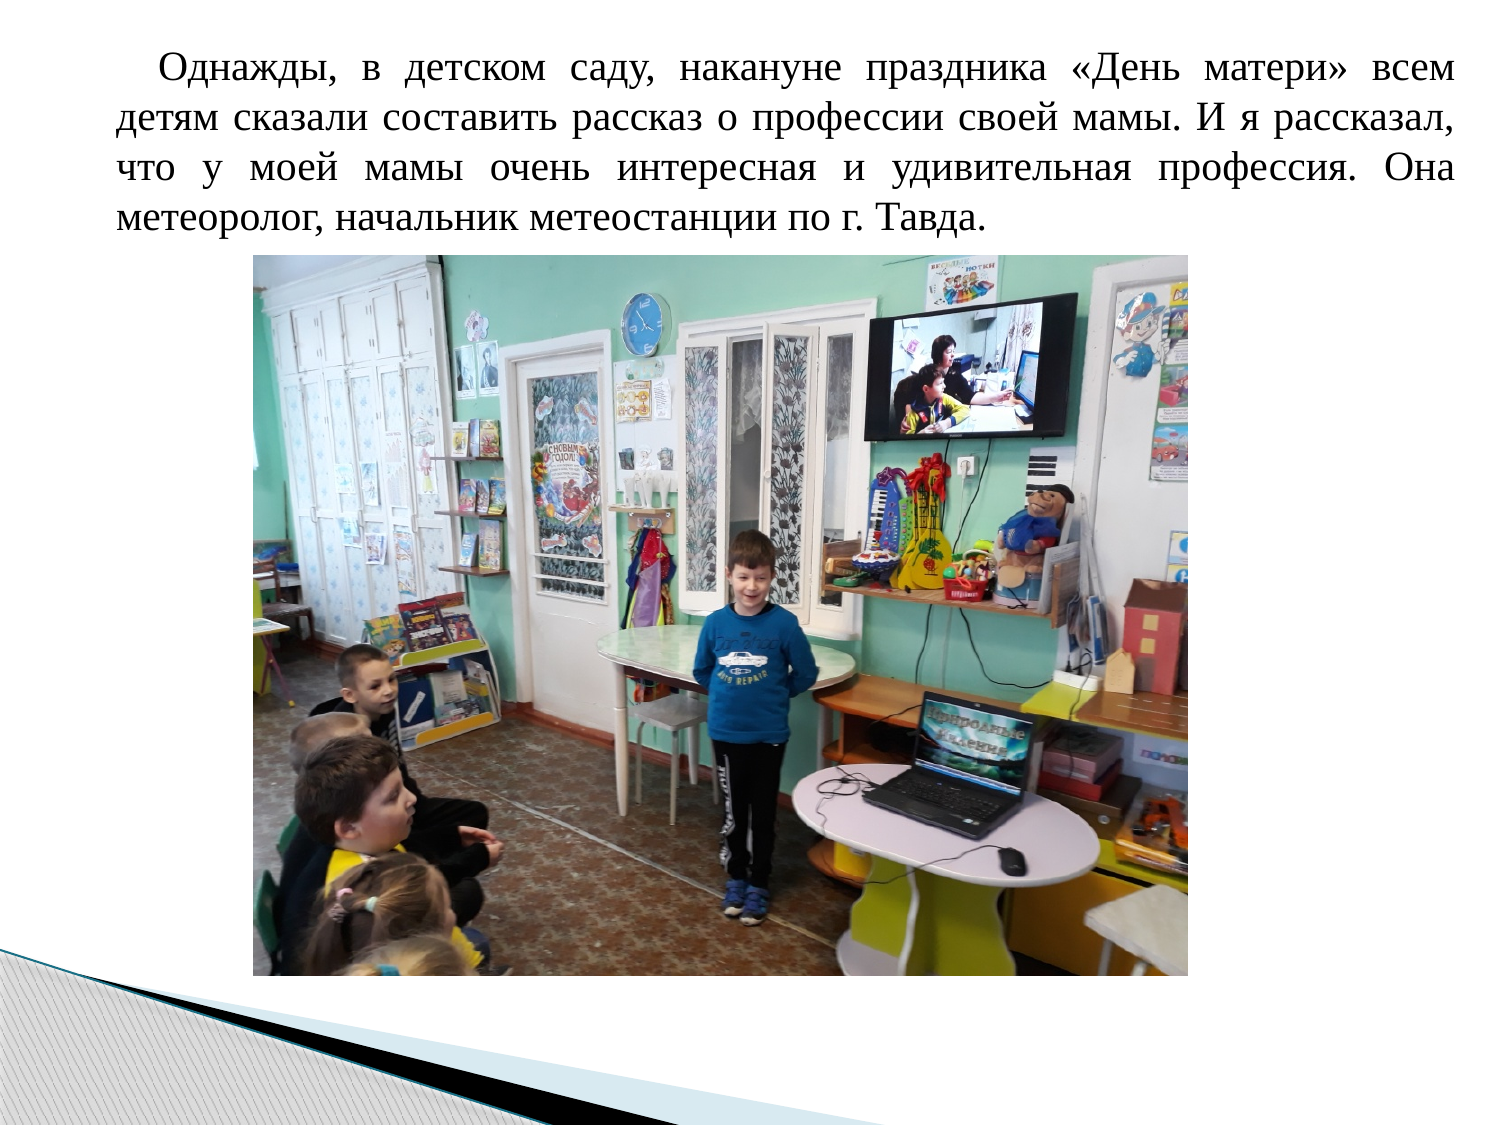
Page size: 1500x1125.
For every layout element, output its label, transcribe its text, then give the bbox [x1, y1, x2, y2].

picture [253, 255, 1188, 977]
list Однажды, в детском саду, накануне праздника «День матери» всем детям сказали составить рассказ о профессии своей мамы. И я рассказал, что у моей мамы очень интересная и удивительная профессия. Она метеоролог, начальник метеостанции по г. Тавда. [41, 30, 1471, 986]
